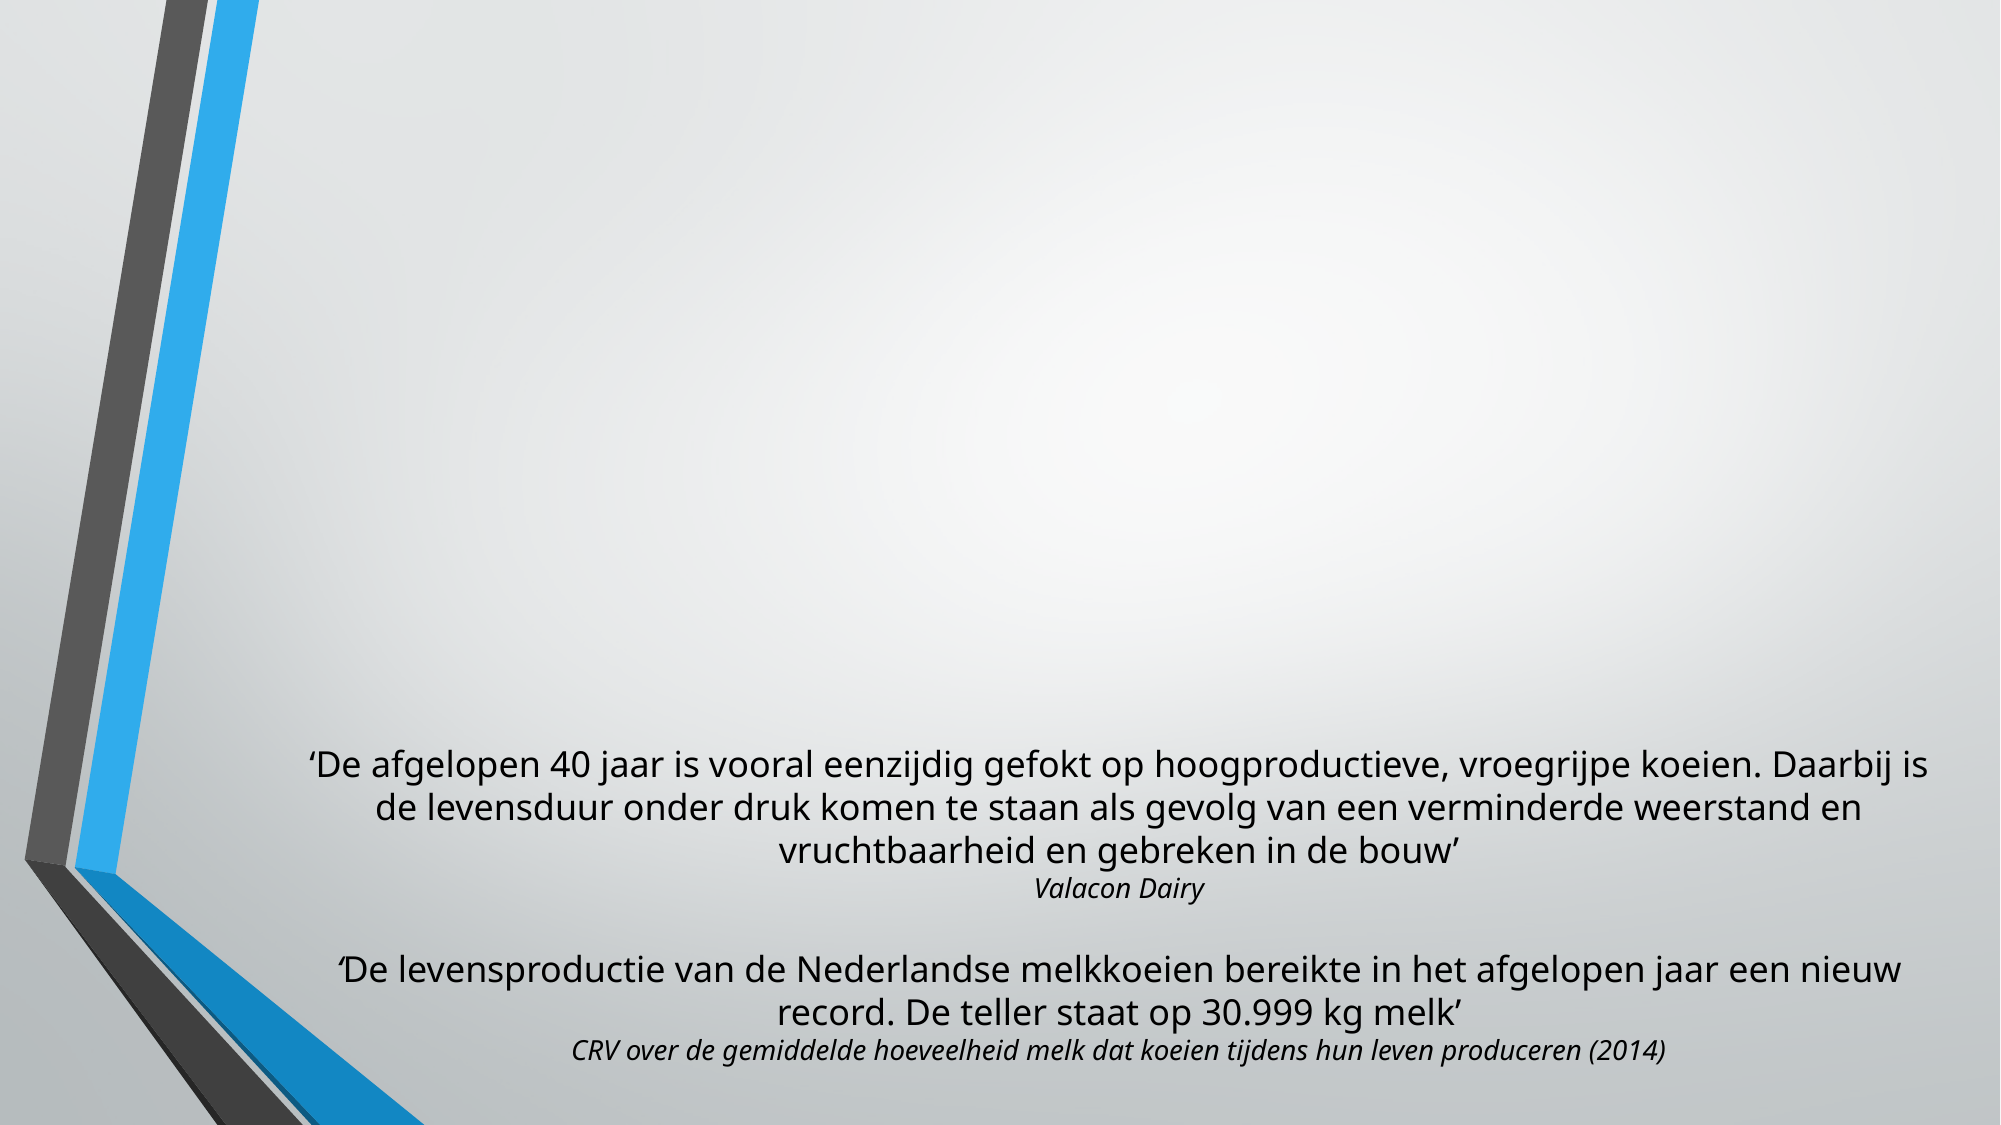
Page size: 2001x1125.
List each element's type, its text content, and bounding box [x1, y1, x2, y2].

title ‘De afgelopen 40 jaar is vooral eenzijdig gefokt op hoogproductieve, vroegrijpe koeien. Daarbij is de levensduur onder druk komen te staan als gevolg van een verminderde weerstand en vruchtbaarheid en gebreken in de bouw’ Valacon Dairy ‘De levensproductie van de Nederlandse melkkoeien bereikte in het afgelopen jaar een nieuw record. De teller staat op 30.999 kg melk’ CRV over de gemiddelde hoeveelheid melk dat koeien tijdens hun leven produceren (2014) [293, 727, 1946, 1074]
